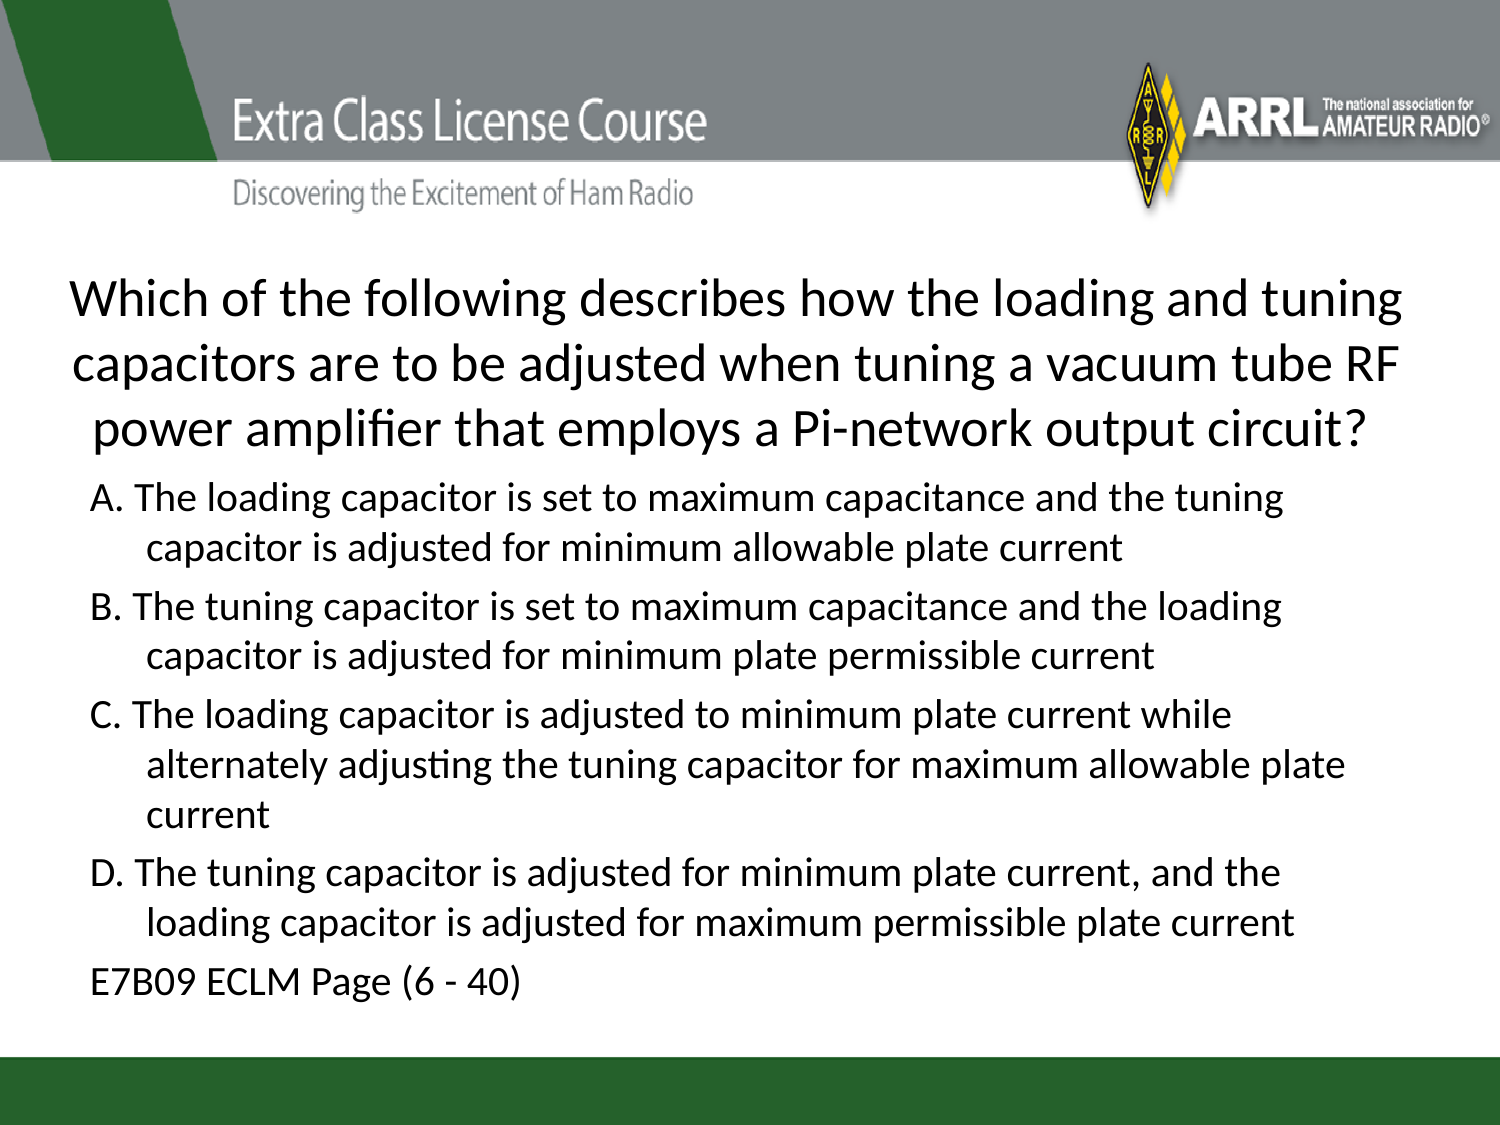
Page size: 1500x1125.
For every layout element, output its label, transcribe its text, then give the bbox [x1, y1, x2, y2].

picture [0, 0, 1500, 1125]
title Which of the following describes how the loading and tuning capacitors are to be adjusted when tuning a vacuum tube RF power amplifier that employs a Pi-network output circuit? [24, 254, 1450, 435]
list A. The loading capacitor is set to maximum capacitance and the tuning capacitor is adjusted for minimum allowable plate current B. The tuning capacitor is set to maximum capacitance and the loading capacitor is adjusted for minimum plate permissible current C. The loading capacitor is adjusted to minimum plate current while alternately adjusting the tuning capacitor for maximum allowable plate current D. The tuning capacitor is adjusted for minimum plate current, and the loading capacitor is adjusted for maximum permissible plate current E7B09 ECLM Page (6 - 40) [75, 462, 1425, 1038]
